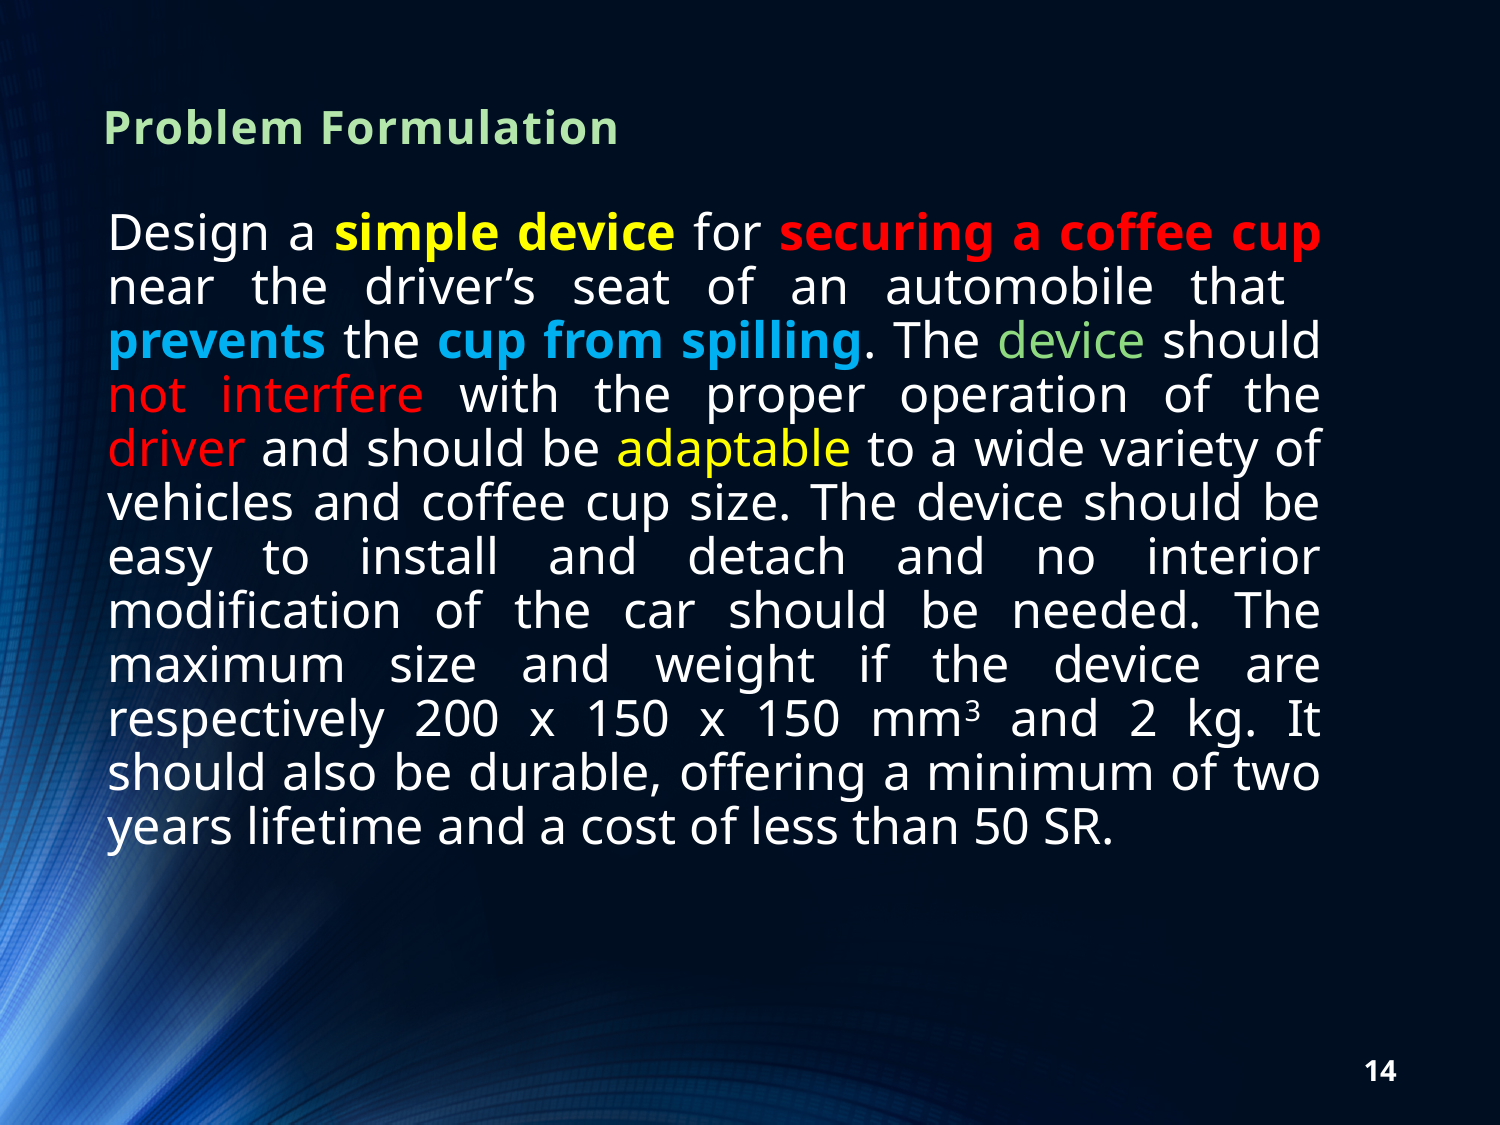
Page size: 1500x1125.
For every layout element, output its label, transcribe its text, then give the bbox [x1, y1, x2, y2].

list Design a simple device for securing a coffee cup near the driver’s seat of an automobile that prevents the cup from spilling. The device should not interfere with the proper operation of the driver and should be adaptable to a wide variety of vehicles and coffee cup size. The device should be easy to install and detach and no interior modification of the car should be needed. The maximum size and weight if the device are respectively 200 x 150 x 150 mm3 and 2 kg. It should also be durable, offering a minimum of two years lifetime and a cost of less than 50 SR. [92, 200, 1338, 875]
title Problem Formulation [87, 50, 651, 163]
slide_number 14 [1308, 1050, 1413, 1096]
picture [0, 0, 1500, 1125]
